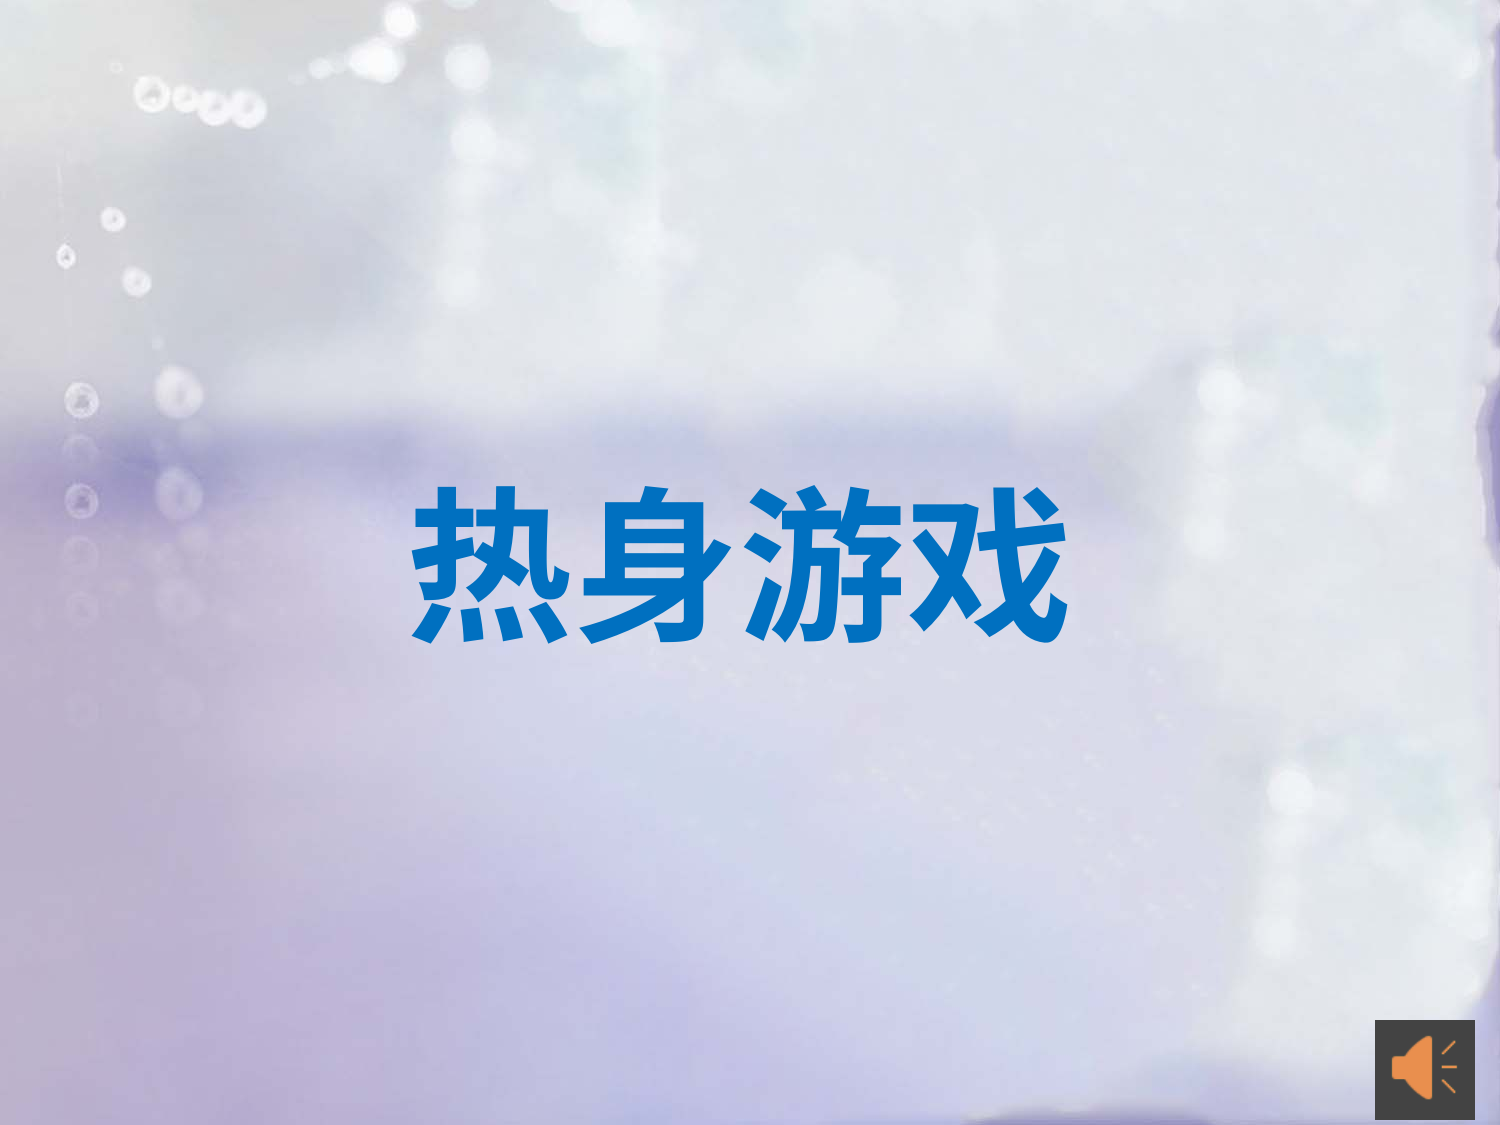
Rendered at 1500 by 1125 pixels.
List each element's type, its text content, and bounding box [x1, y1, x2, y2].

text_box 热身游戏 [391, 454, 1109, 669]
picture [0, 0, 1500, 1125]
